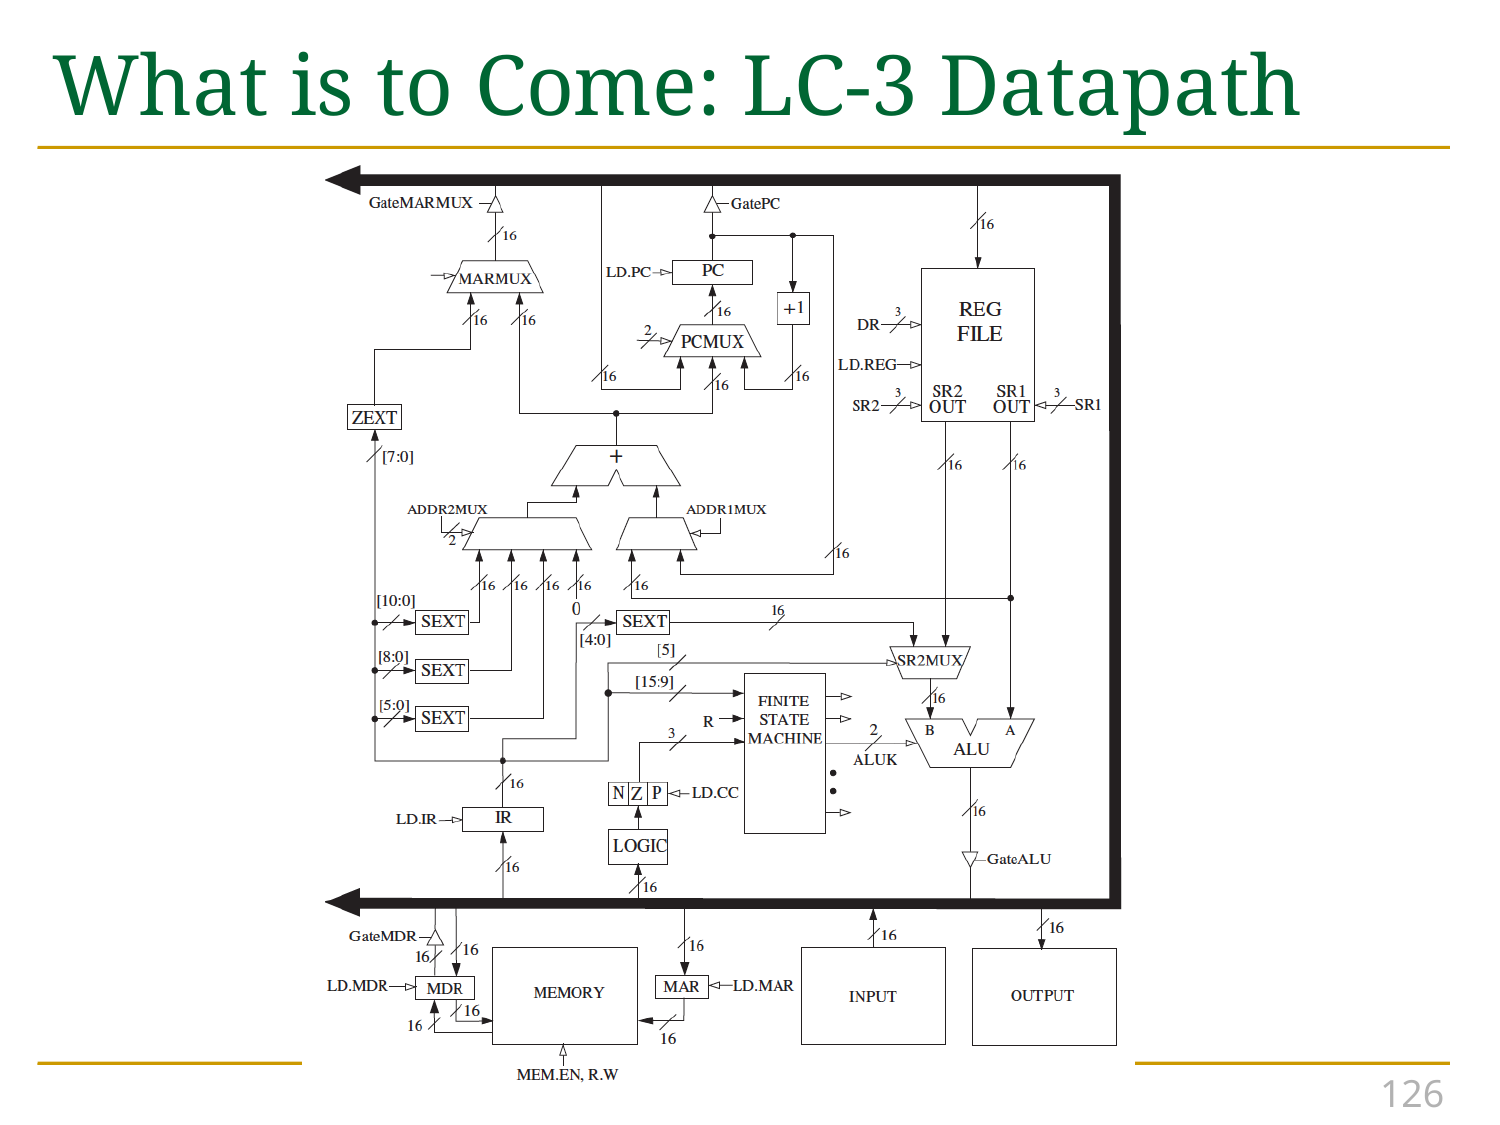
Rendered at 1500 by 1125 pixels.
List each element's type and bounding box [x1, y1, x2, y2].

slide_number [1121, 1066, 1460, 1125]
title [37, 24, 1450, 200]
picture [302, 156, 1135, 1097]
